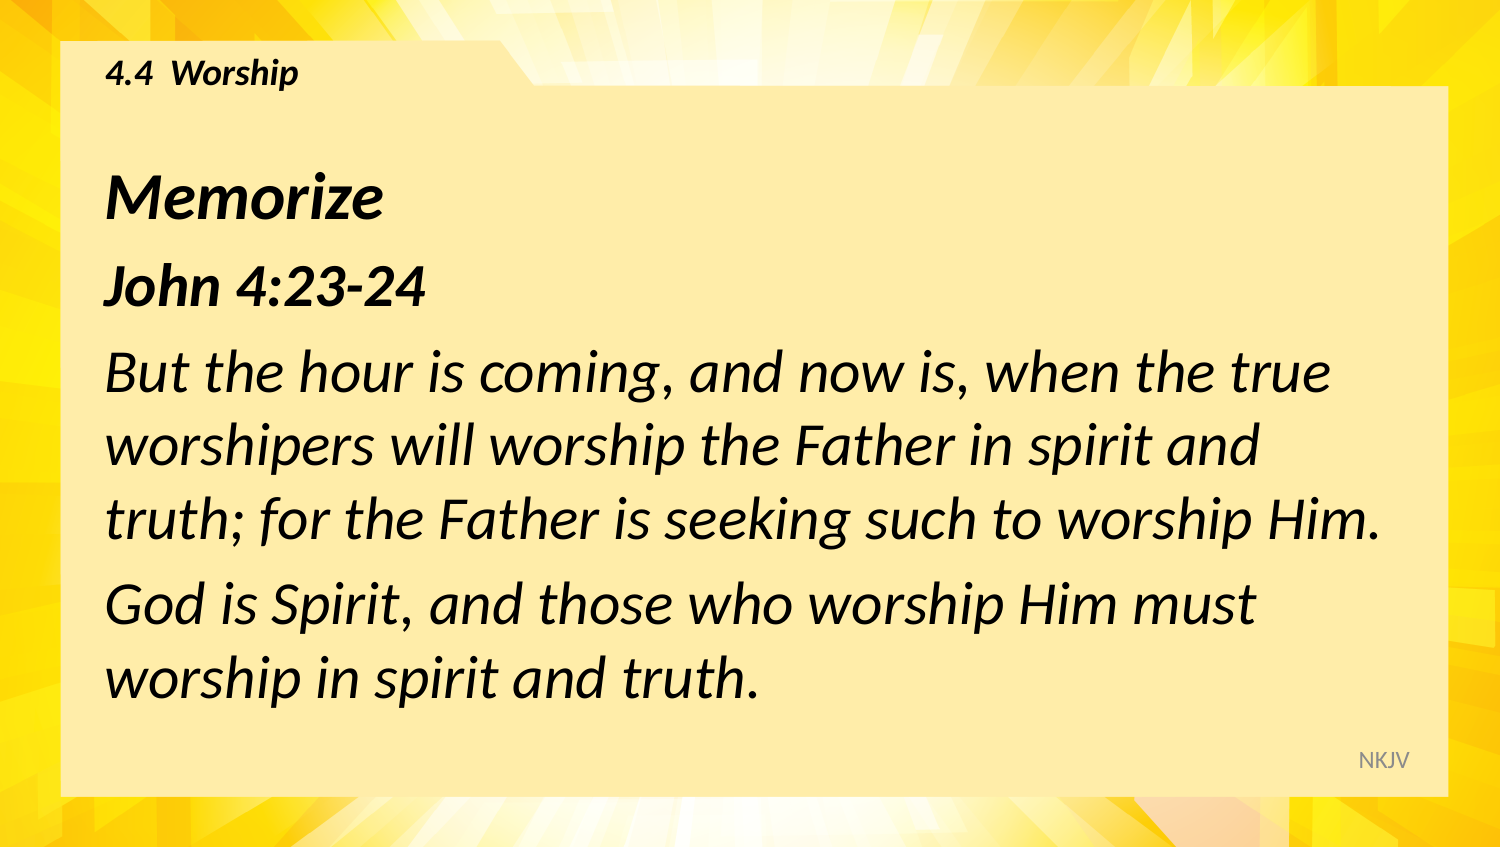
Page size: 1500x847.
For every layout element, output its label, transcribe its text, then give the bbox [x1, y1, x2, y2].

picture [0, 0, 1500, 847]
list Memorize John 4:23-24 But the hour is coming, and now is, when the true worshipers will worship the Father in spirit and truth; for the Father is seeking such to worship Him. God is Spirit, and those who worship Him must worship in spirit and truth. [89, 141, 1403, 722]
title 4.4 Worship [89, 33, 1420, 108]
footer NKJV [950, 736, 1425, 782]
